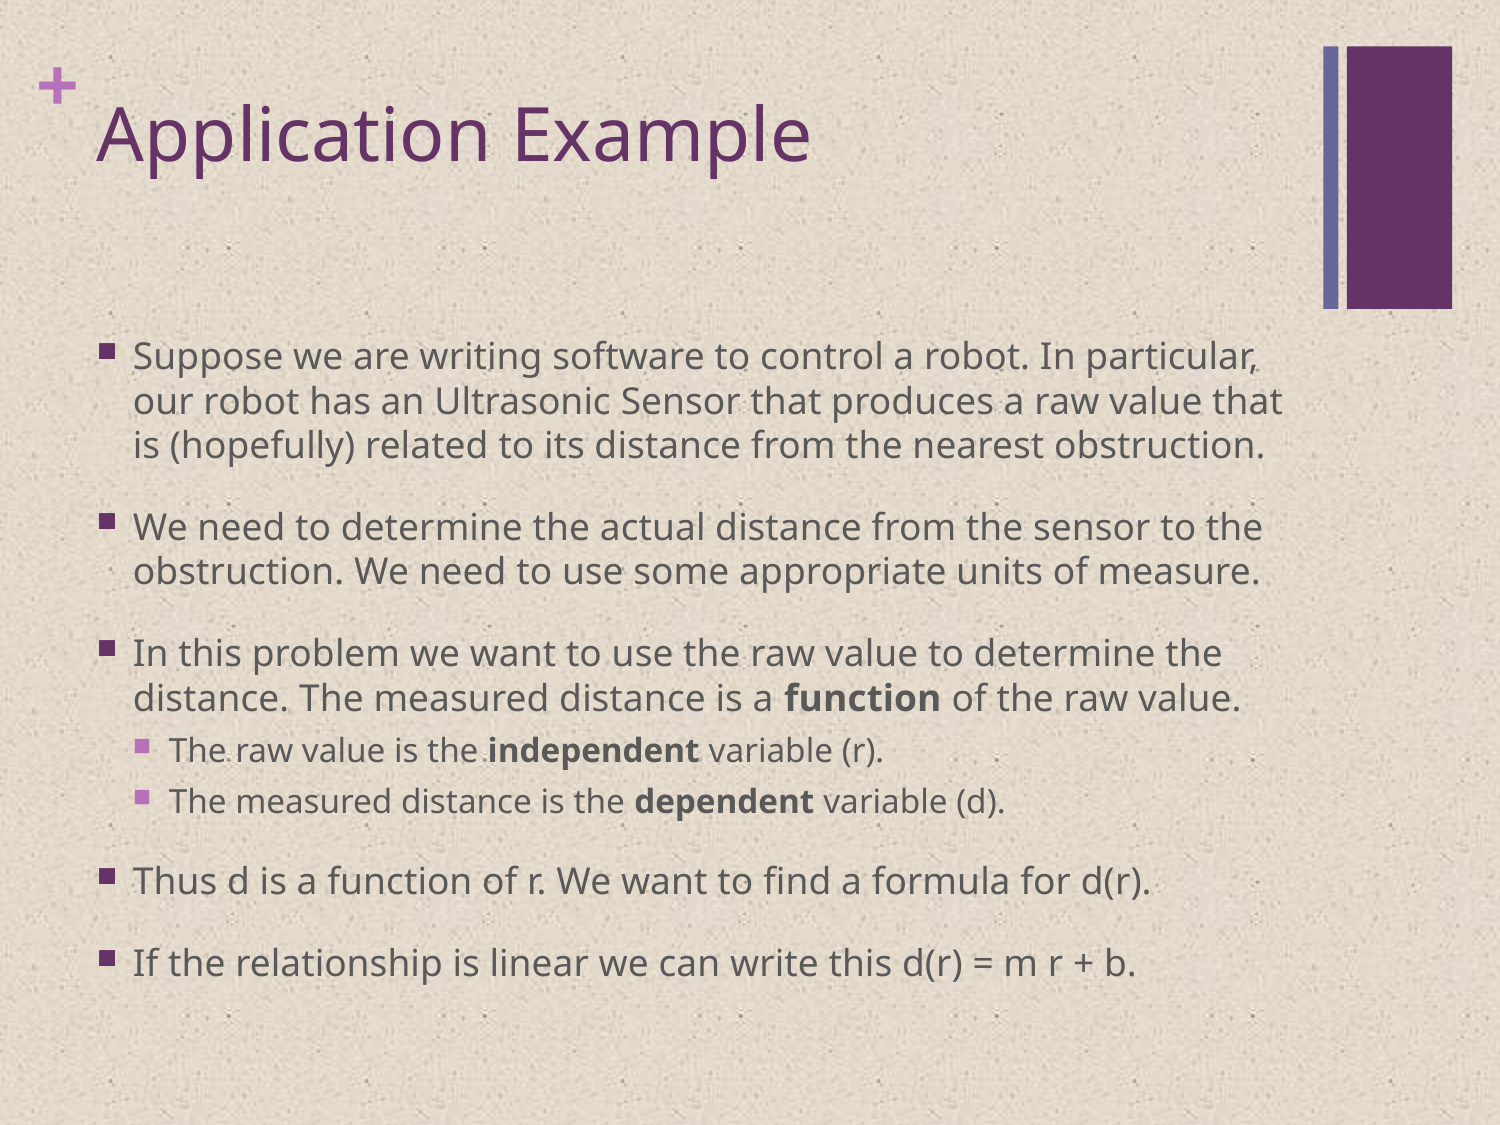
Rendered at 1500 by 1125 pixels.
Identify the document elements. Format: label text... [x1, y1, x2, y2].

title Application Example [81, 79, 1322, 263]
picture [0, 0, 1500, 1125]
list Suppose we are writing software to control a robot. In particular, our robot has an Ultrasonic Sensor that produces a raw value that is (hopefully) related to its distance from the nearest obstruction. We need to determine the actual distance from the sensor to the obstruction. We need to use some appropriate units of measure. In this problem we want to use the raw value to determine the distance. The measured distance is a function of the raw value. The raw value is the independent variable (r). The measured distance is the dependent variable (d). Thus d is a function of r. We want to find a formula for d(r). If the relationship is linear we can write this d(r) = m r + b. [81, 324, 1322, 1005]
